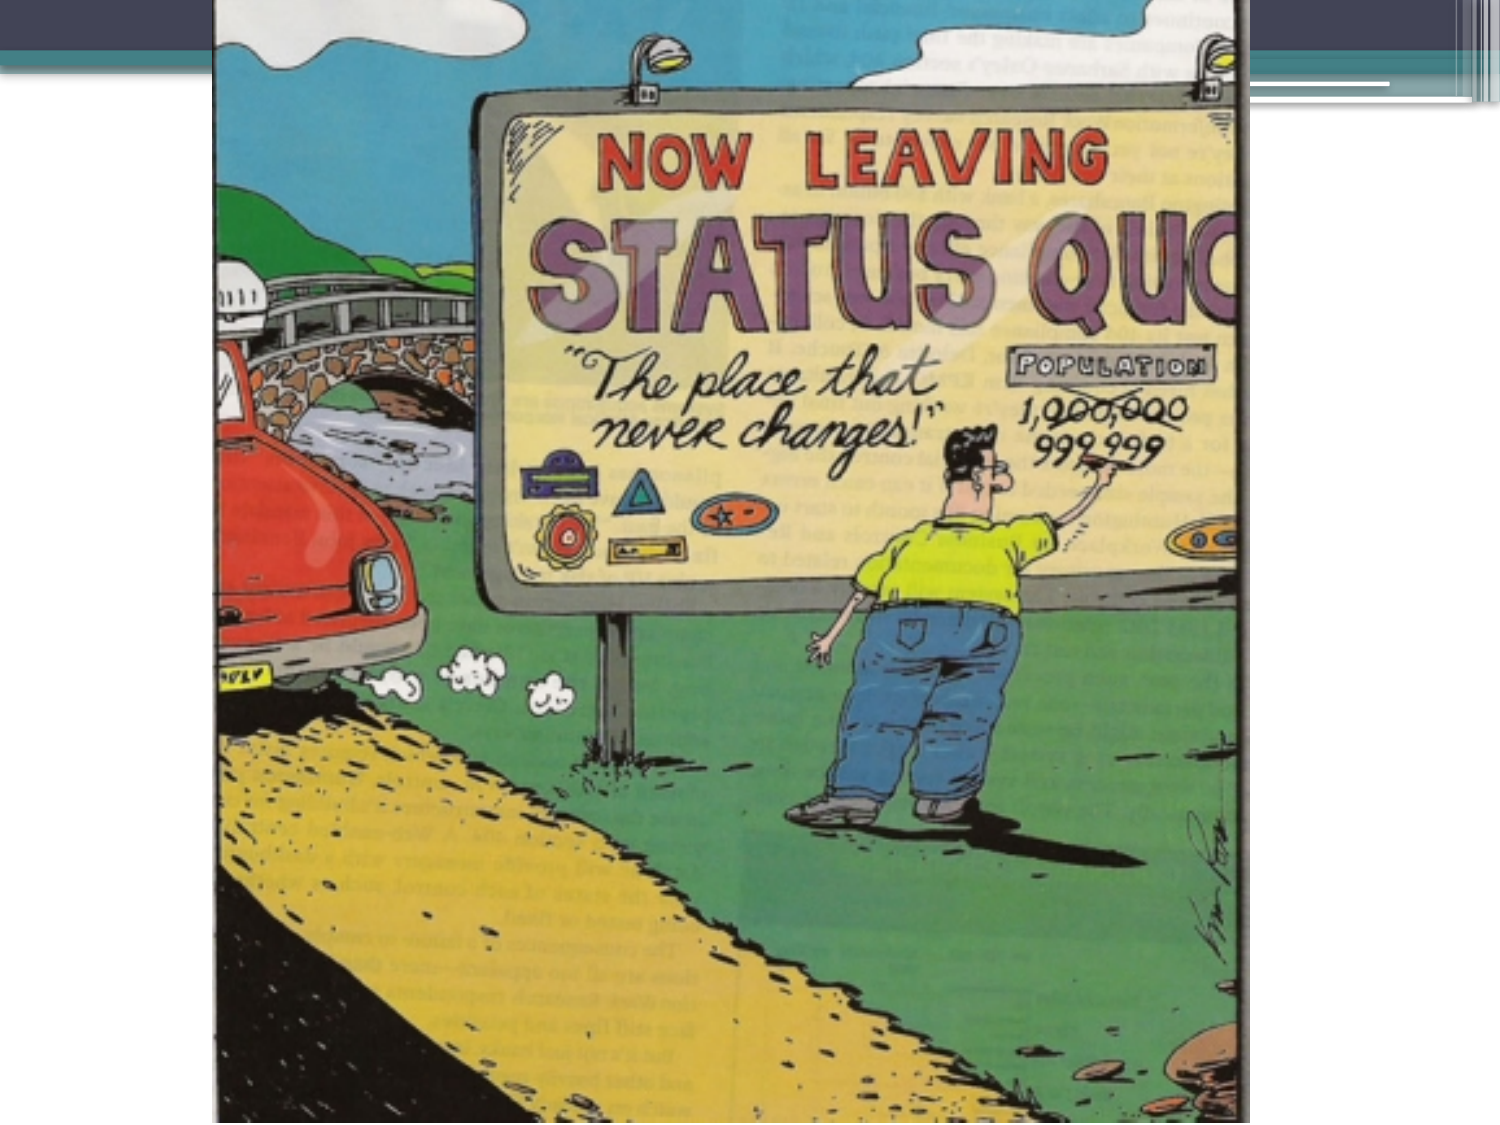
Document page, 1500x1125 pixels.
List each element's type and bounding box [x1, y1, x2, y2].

list [212, 0, 1251, 1124]
